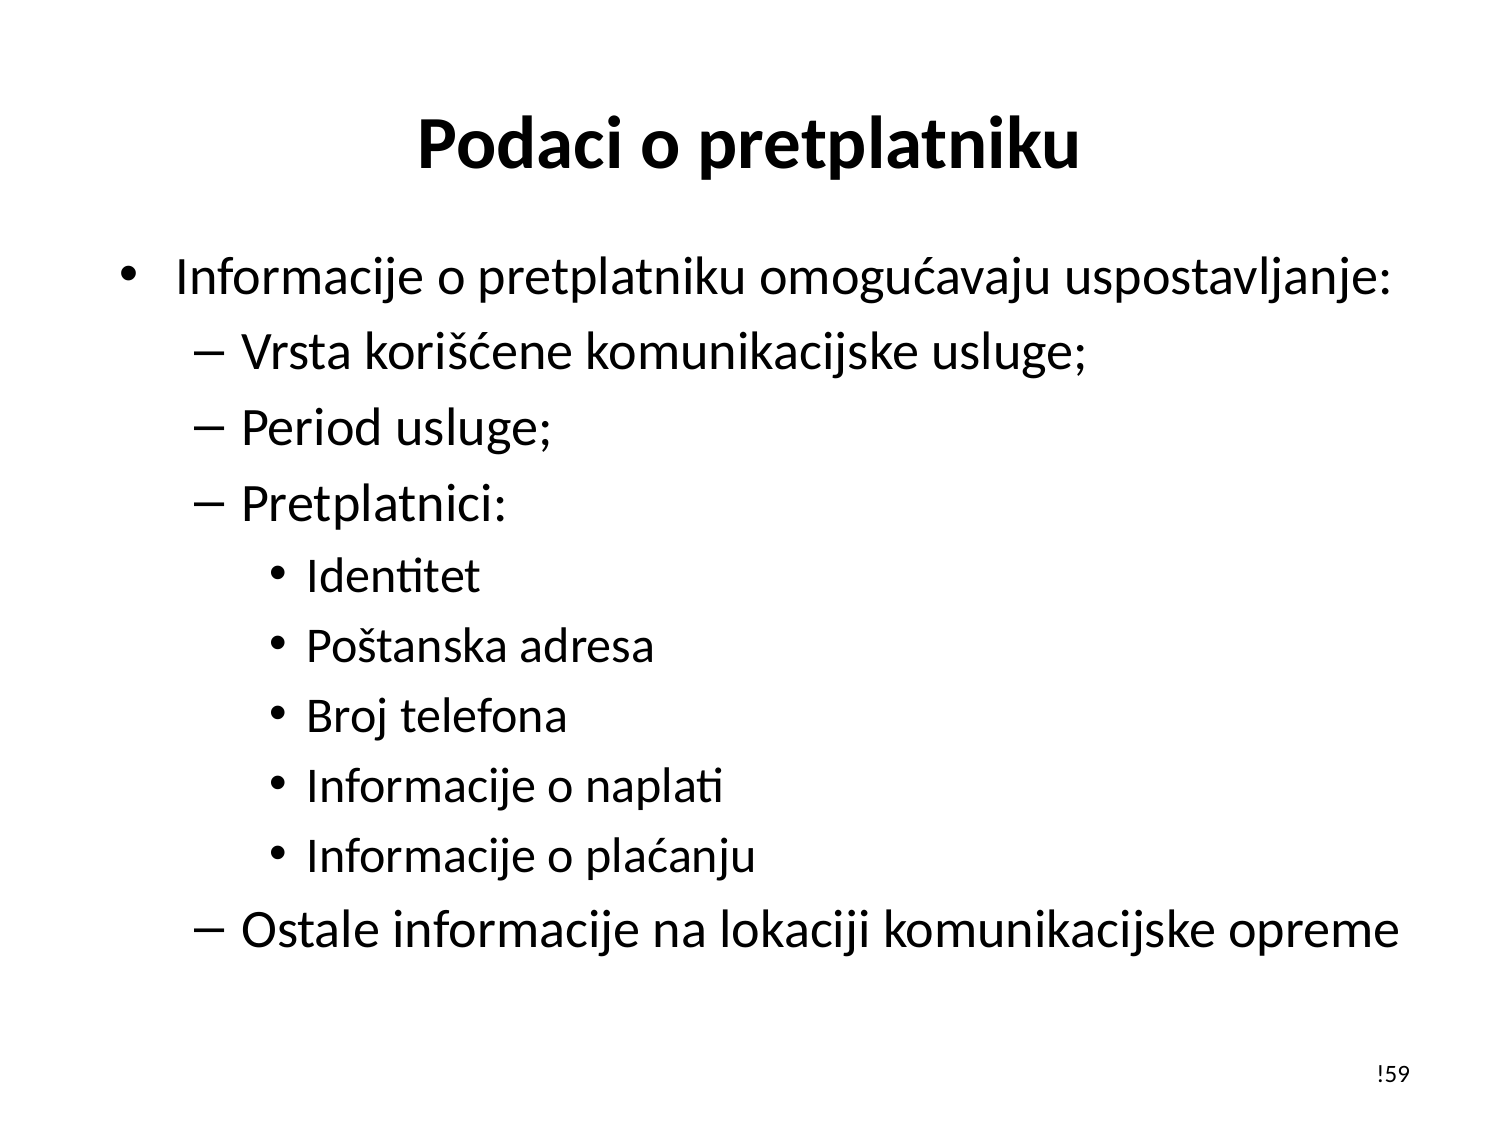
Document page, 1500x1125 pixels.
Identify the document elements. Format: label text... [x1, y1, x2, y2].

title Podaci o pretplatniku [74, 44, 1426, 233]
list Informacije o pretplatniku omogućavaju uspostavljanje: Vrsta korišćene komunikacijske usluge; Period usluge; Pretplatnici: Identitet Poštanska adresa Broj telefona Informacije o naplati Informacije o plaćanju Ostale informacije na lokaciji komunikacijske opreme [103, 232, 1455, 976]
slide_number !59 [1074, 1042, 1425, 1103]
